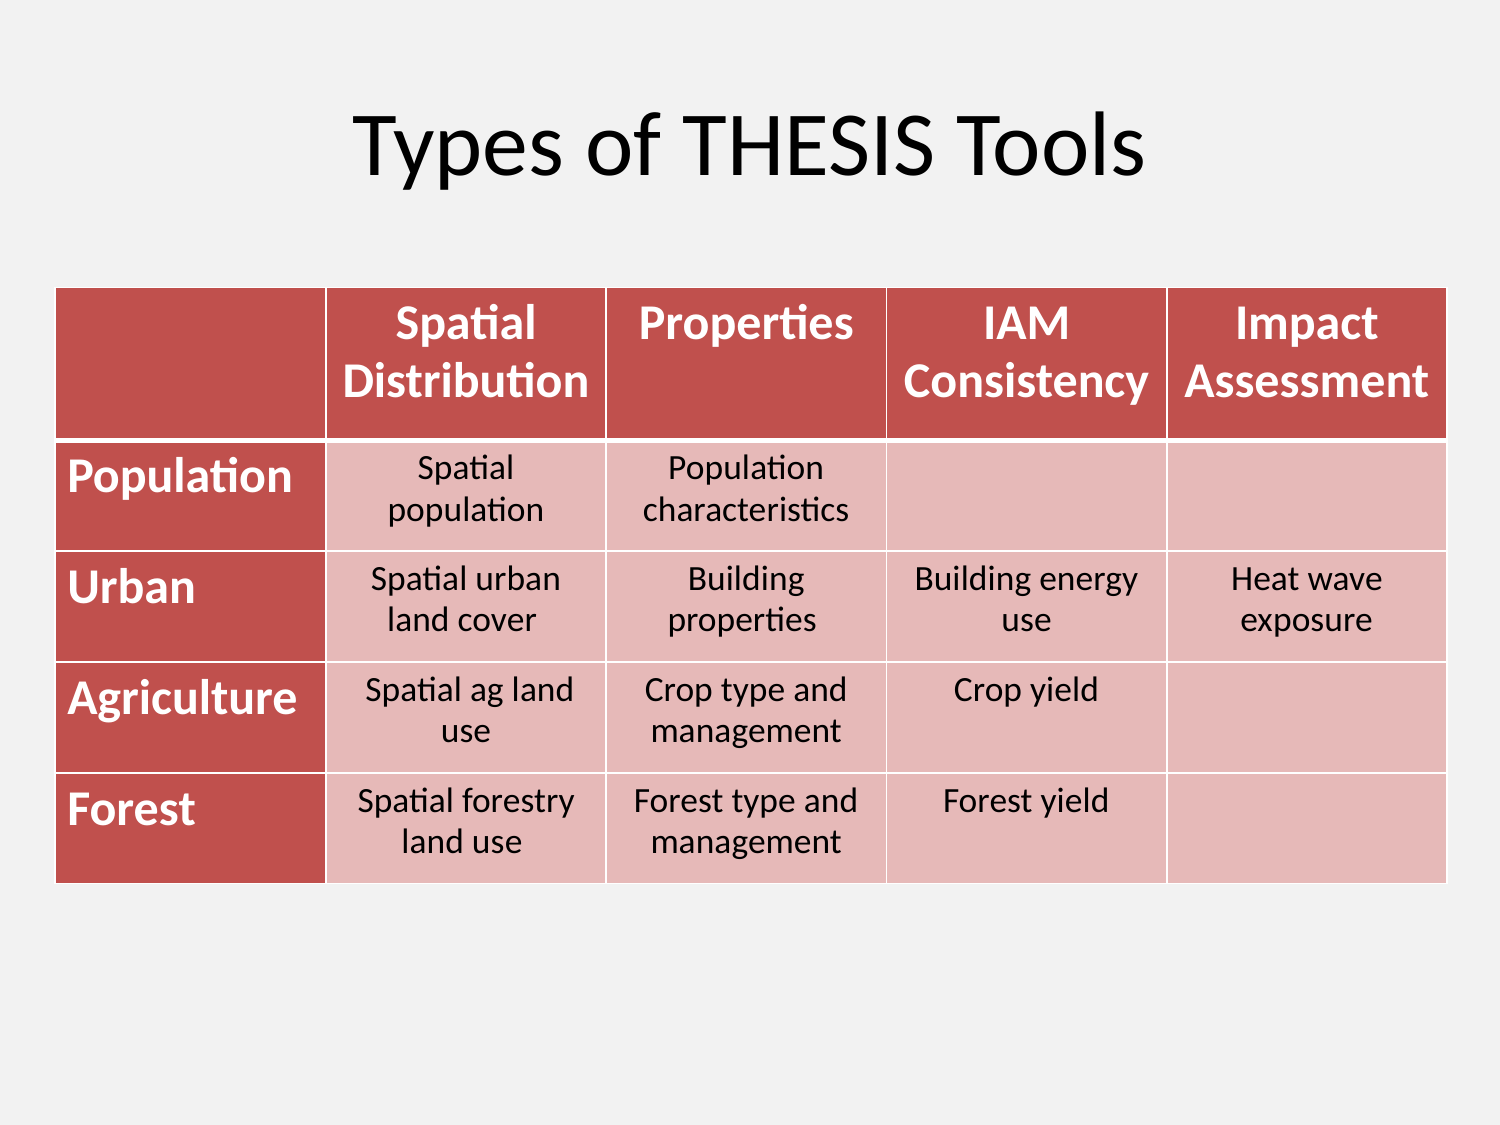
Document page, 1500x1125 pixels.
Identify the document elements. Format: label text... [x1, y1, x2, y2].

table_header IAM Consistency [887, 288, 1166, 438]
table_cell Forest [56, 774, 325, 883]
table_cell Urban [56, 552, 325, 661]
table_cell Heat wave exposure [1168, 552, 1446, 661]
table_cell [1168, 443, 1446, 550]
table_cell Population characteristics [607, 443, 886, 550]
table_cell Spatial population [327, 443, 605, 550]
table_header Impact Assessment [1168, 288, 1446, 438]
table_cell Spatial forestry land use [327, 774, 605, 883]
table_cell Forest type and management [607, 774, 886, 883]
table_cell Spatial urban land cover [327, 552, 605, 661]
table_cell [887, 443, 1166, 550]
table_cell Crop yield [887, 663, 1166, 772]
table_cell Crop type and management [607, 663, 886, 772]
table_cell Spatial ag land use [327, 663, 605, 772]
table_cell Building properties [607, 552, 886, 661]
table_cell Building energy use [887, 552, 1166, 661]
table_cell [1168, 774, 1446, 883]
title Types of THESIS Tools [75, 45, 1425, 233]
table_cell [1168, 663, 1446, 772]
table_cell Forest yield [887, 774, 1166, 883]
table_cell Agriculture [56, 663, 325, 772]
table_header Properties [607, 288, 886, 438]
table_header Spatial Distribution [327, 288, 605, 438]
table_header [56, 288, 325, 438]
table_cell Population [56, 443, 325, 550]
